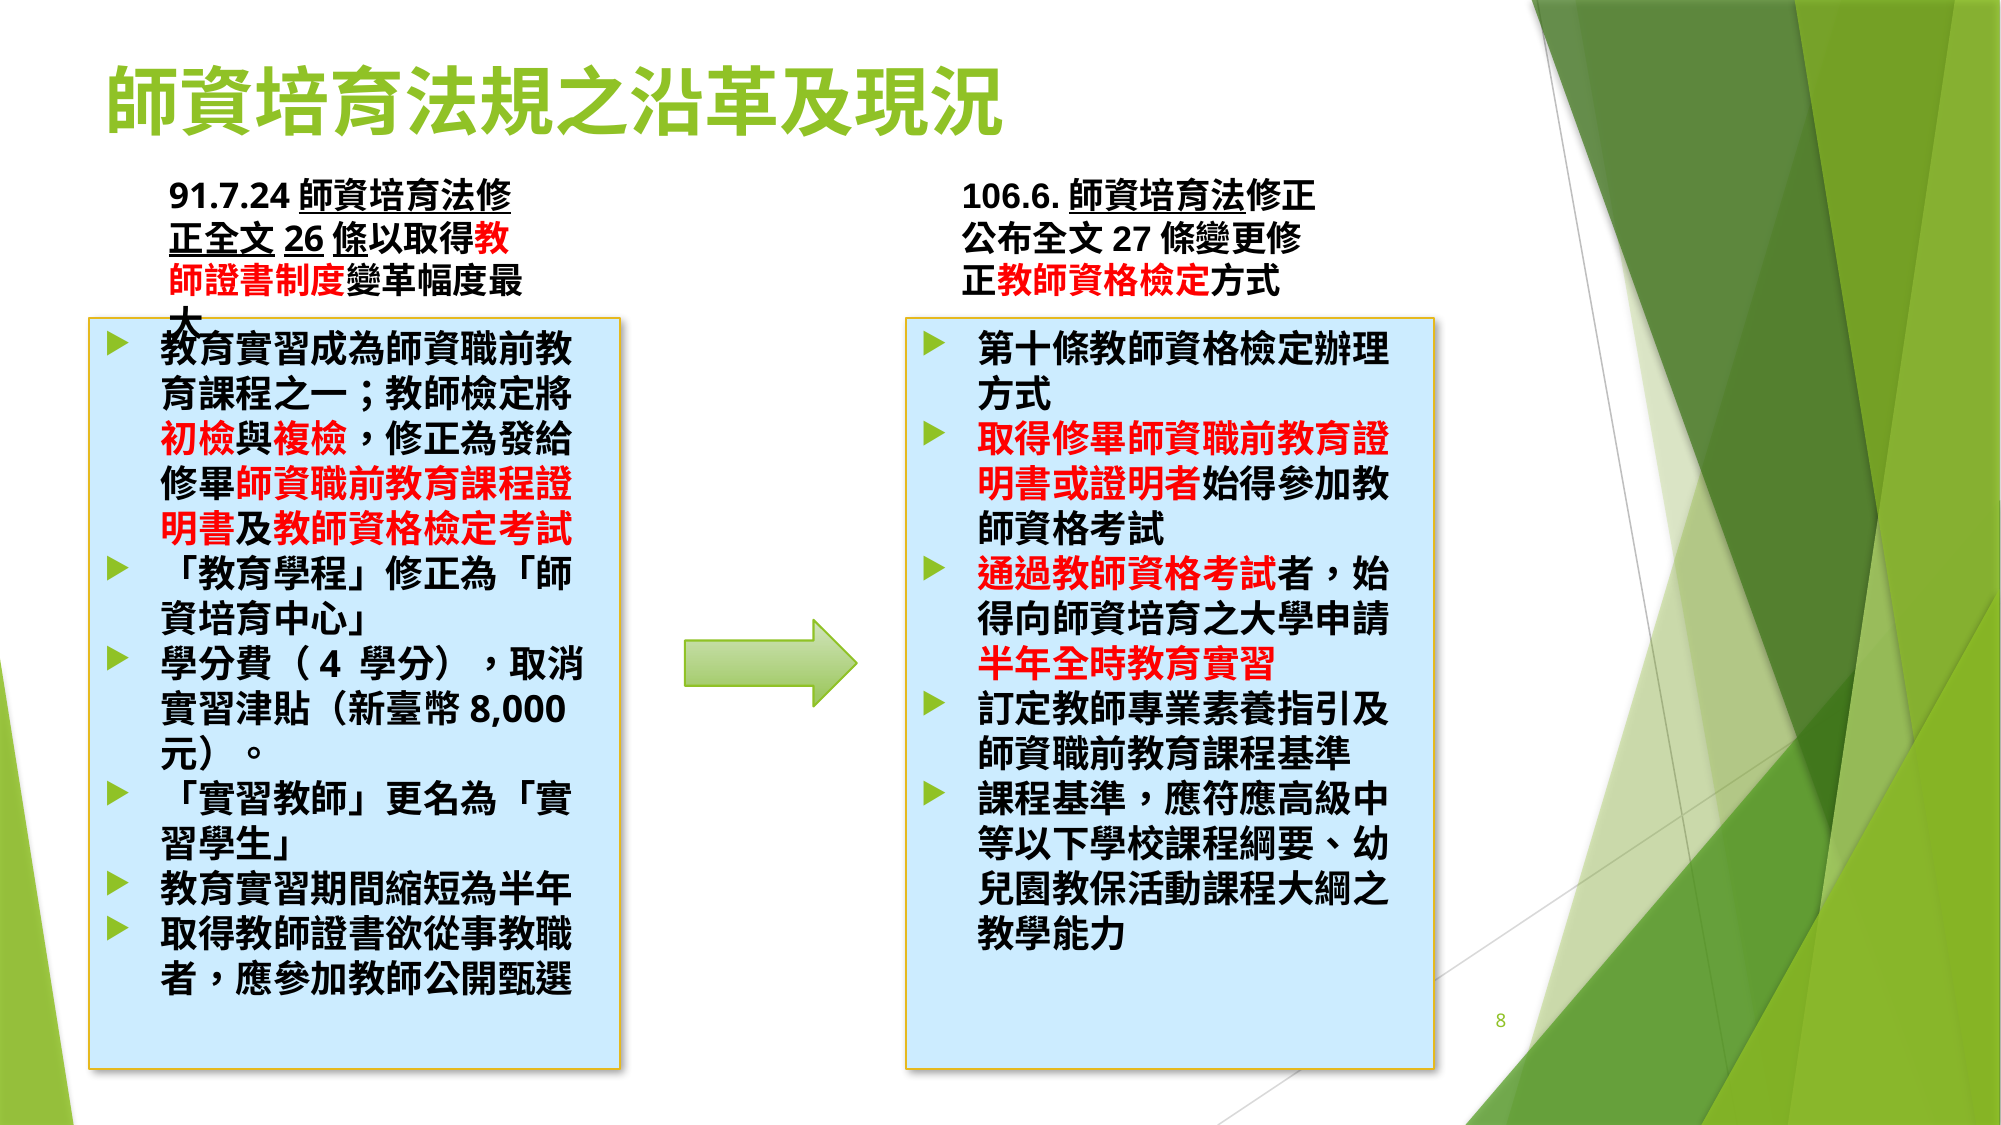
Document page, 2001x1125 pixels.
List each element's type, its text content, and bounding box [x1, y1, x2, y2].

title 師資培育法規之沿革及現況 [89, 47, 1500, 278]
text_box 第十條教師資格檢定辦理方式 取得修畢師資職前教育證明書或證明者始得參加教師資格考試 通過教師資格考試者，始得向師資培育之大學申請半年全時教育實習 訂定教師專業素養指引及師資職前教育課程基準 課程基準，應符應高級中等以下學校課程綱要、幼兒園教保活動課程大綱之教學能力 [905, 317, 1435, 1070]
slide_number 8 [1444, 991, 1522, 1051]
text_box 教育實習成為師資職前教育課程之一；教師檢定將初檢與複檢，修正為發給修畢師資職前教育課程證明書及教師資格檢定考試 「教育學程」修正為「師資培育中心」 學分費（4 學分），取消實習津貼（新臺幣8,000 元）。 「實習教師」更名為「實習學生」 教育實習期間縮短為半年 取得教師證書欲從事教職者，應參加教師公開甄選 [88, 317, 621, 1070]
text_box 106.6.師資培育法修正公布全文27條變更修正教師資格檢定方式 [947, 166, 1350, 309]
text_box 91.7.24師資培育法修正全文26條以取得教師證書制度變革幅度最大 [154, 166, 541, 351]
text_box [683, 618, 858, 708]
